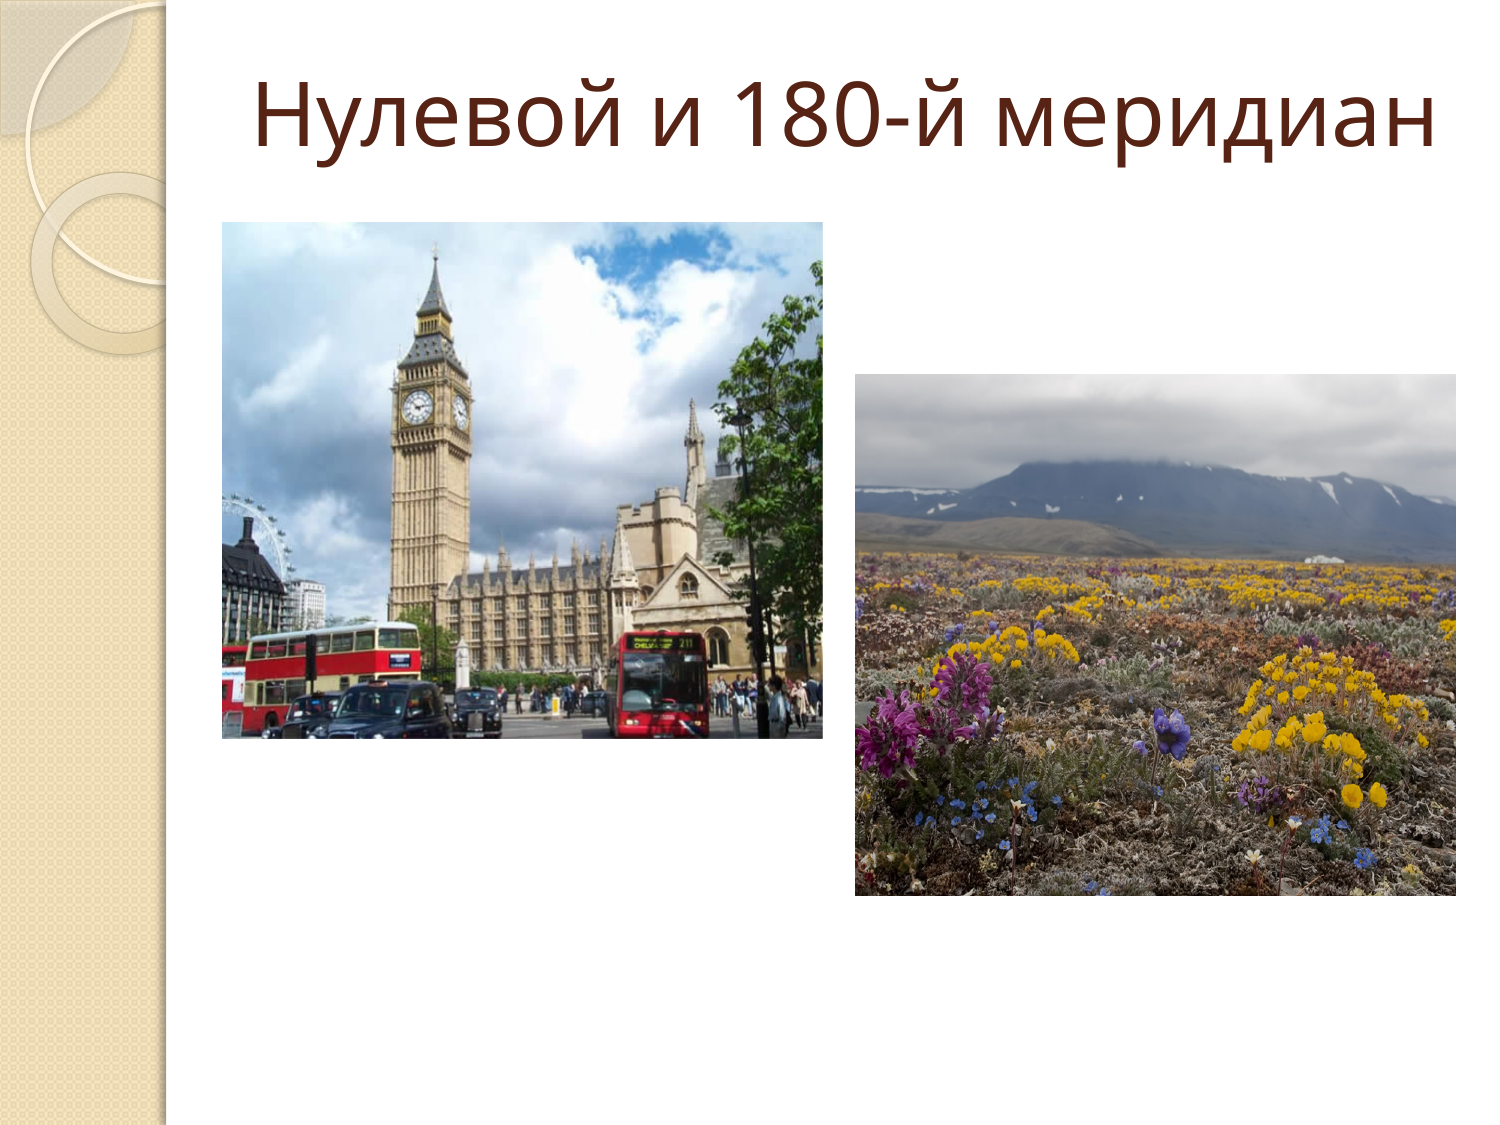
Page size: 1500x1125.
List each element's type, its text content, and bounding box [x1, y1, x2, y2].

title Нулевой и 180-й меридиан [235, 45, 1466, 176]
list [222, 222, 823, 739]
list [855, 374, 1456, 896]
